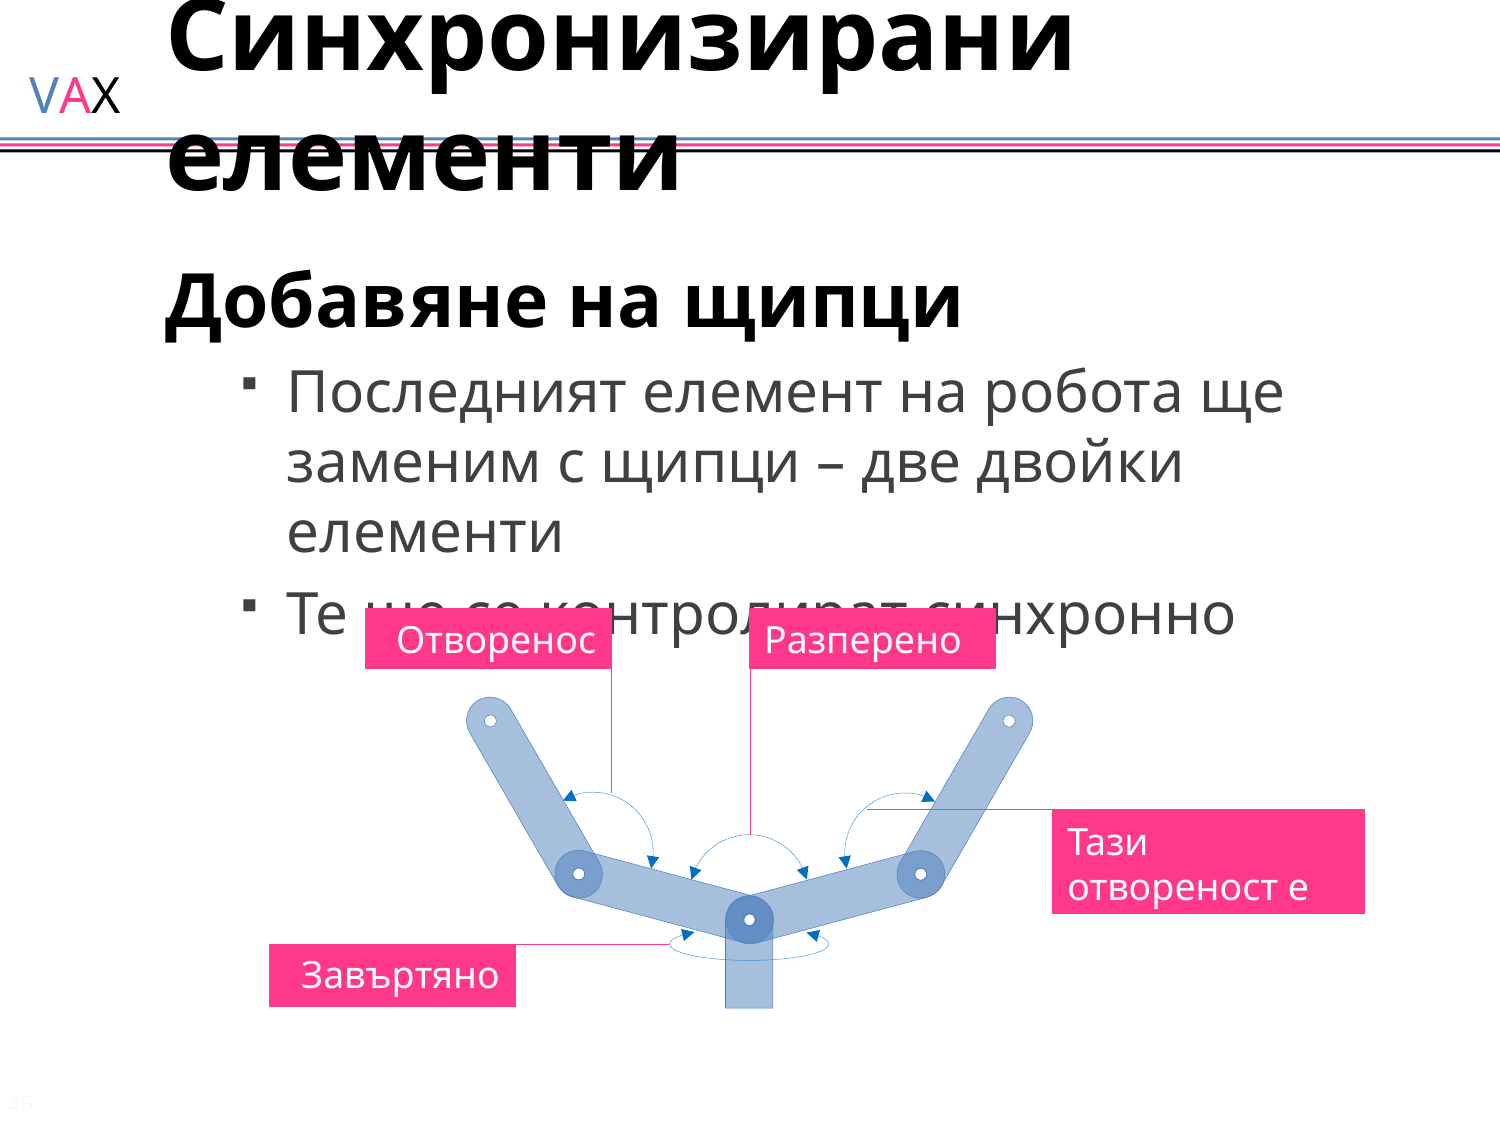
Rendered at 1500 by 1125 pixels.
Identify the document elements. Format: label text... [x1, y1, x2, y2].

text_box [580, 855, 776, 943]
text_box [689, 832, 809, 896]
text_box [838, 843, 862, 869]
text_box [269, 943, 670, 1007]
title Синхронизирани елементи [0, 37, 1500, 144]
text_box [563, 794, 660, 869]
text_box [757, 865, 863, 940]
list Добавяне на щипци Последният елемент на робота ще заменим с щипци – две двойки елементи Те ще се контролират синхронно [150, 200, 1488, 1113]
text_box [748, 608, 996, 835]
text_box [507, 802, 605, 901]
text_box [365, 608, 612, 794]
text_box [867, 809, 1366, 914]
text_box [1001, 695, 1035, 787]
text_box [667, 928, 831, 963]
text_box [723, 960, 775, 1011]
